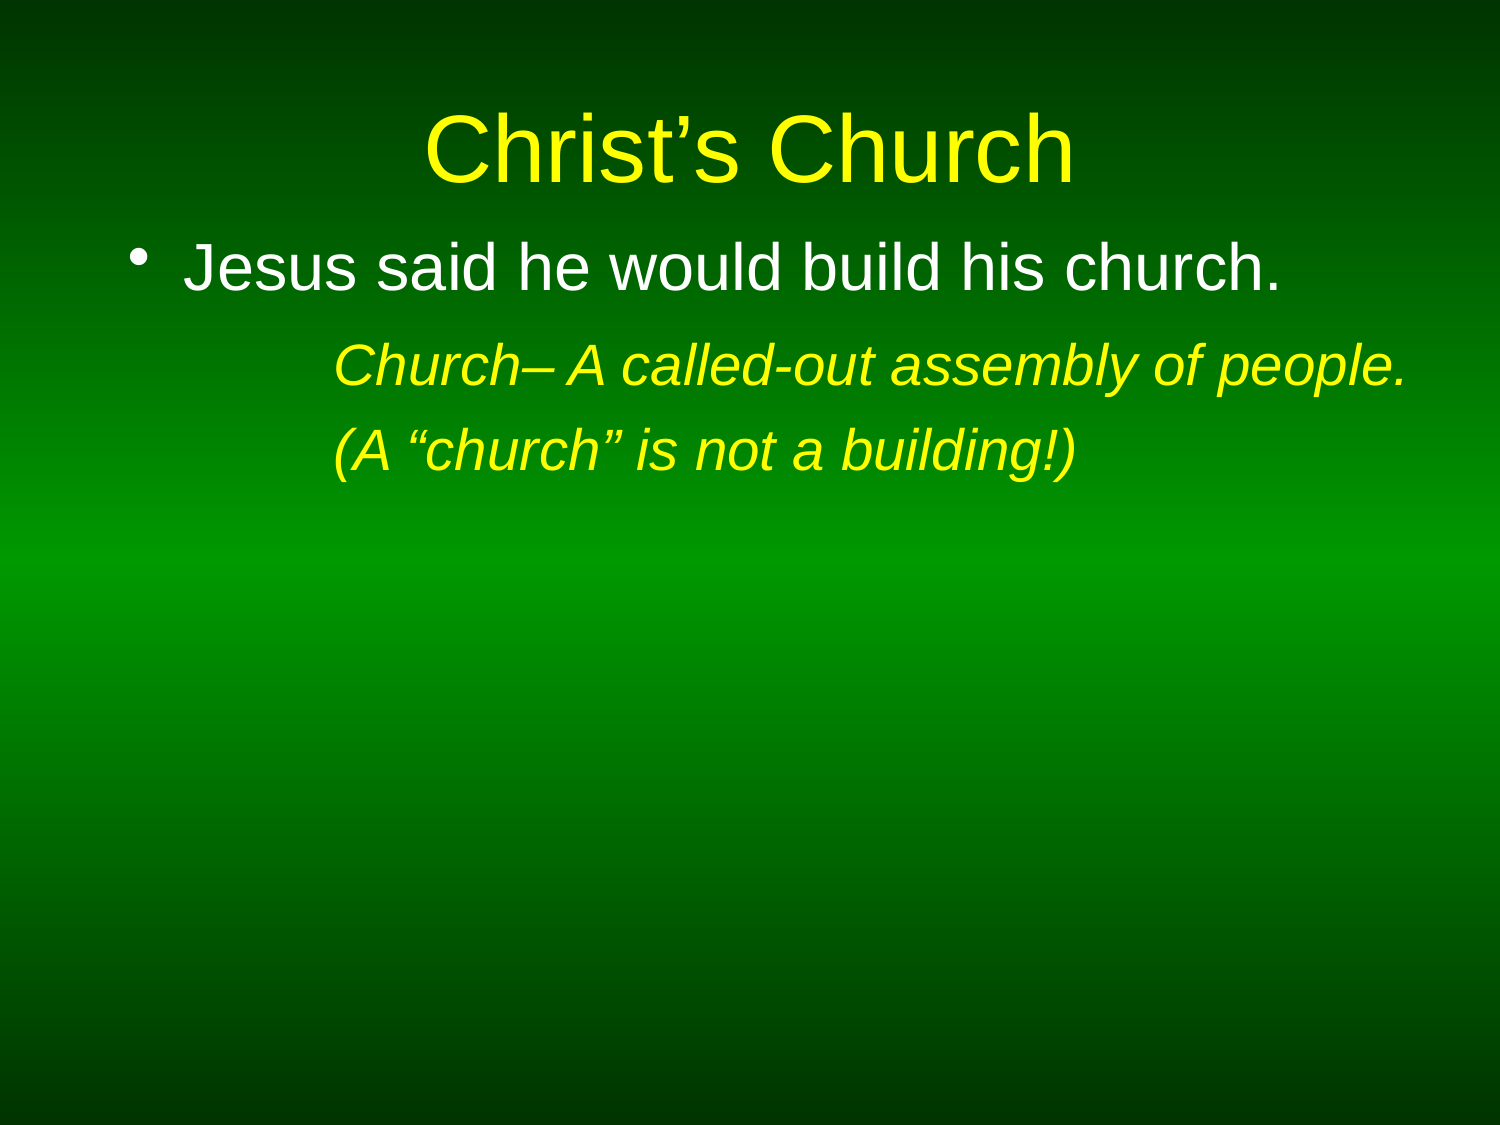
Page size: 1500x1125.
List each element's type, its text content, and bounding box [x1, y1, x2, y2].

title Christ’s Church [37, 50, 1463, 238]
list Jesus said he would build his church. Church– A called-out assembly of people. (A “church” is not a building!) [112, 224, 1463, 1125]
